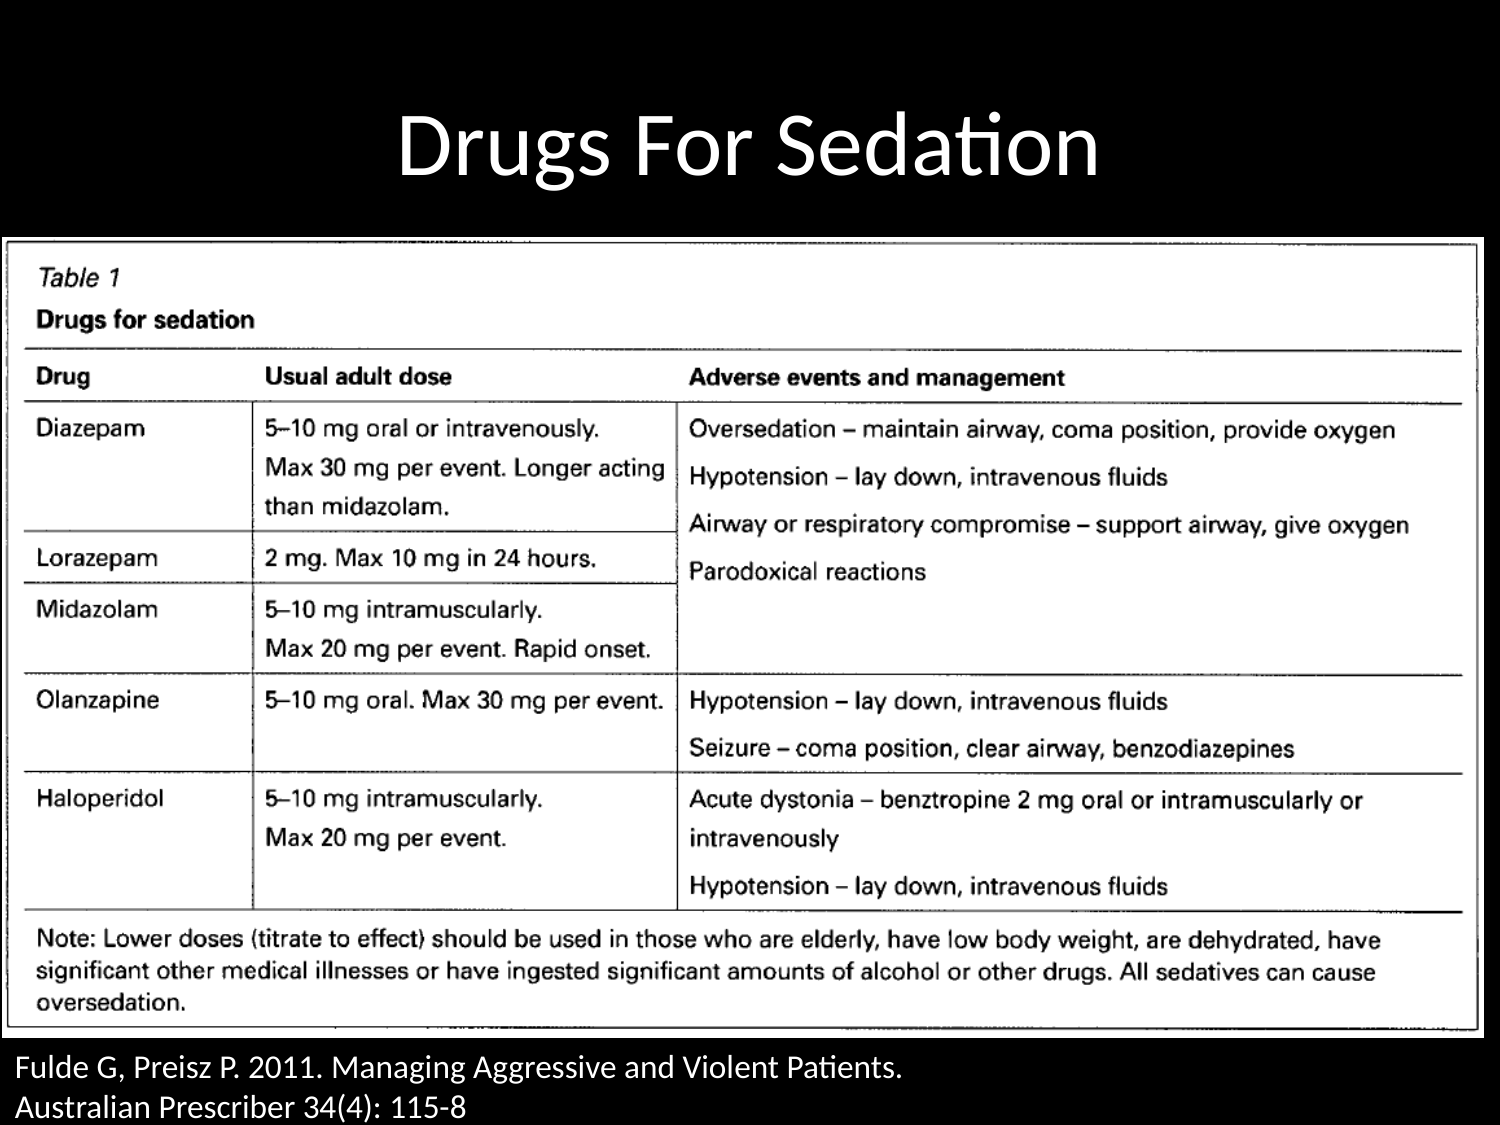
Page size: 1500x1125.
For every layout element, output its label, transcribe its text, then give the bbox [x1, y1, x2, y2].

text_box Fulde G, Preisz P. 2011. Managing Aggressive and Violent Patients. Australian Prescriber 34(4): 115-8 [0, 1044, 1038, 1125]
title Drugs For Sedation [75, 45, 1425, 233]
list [2, 237, 1484, 1038]
